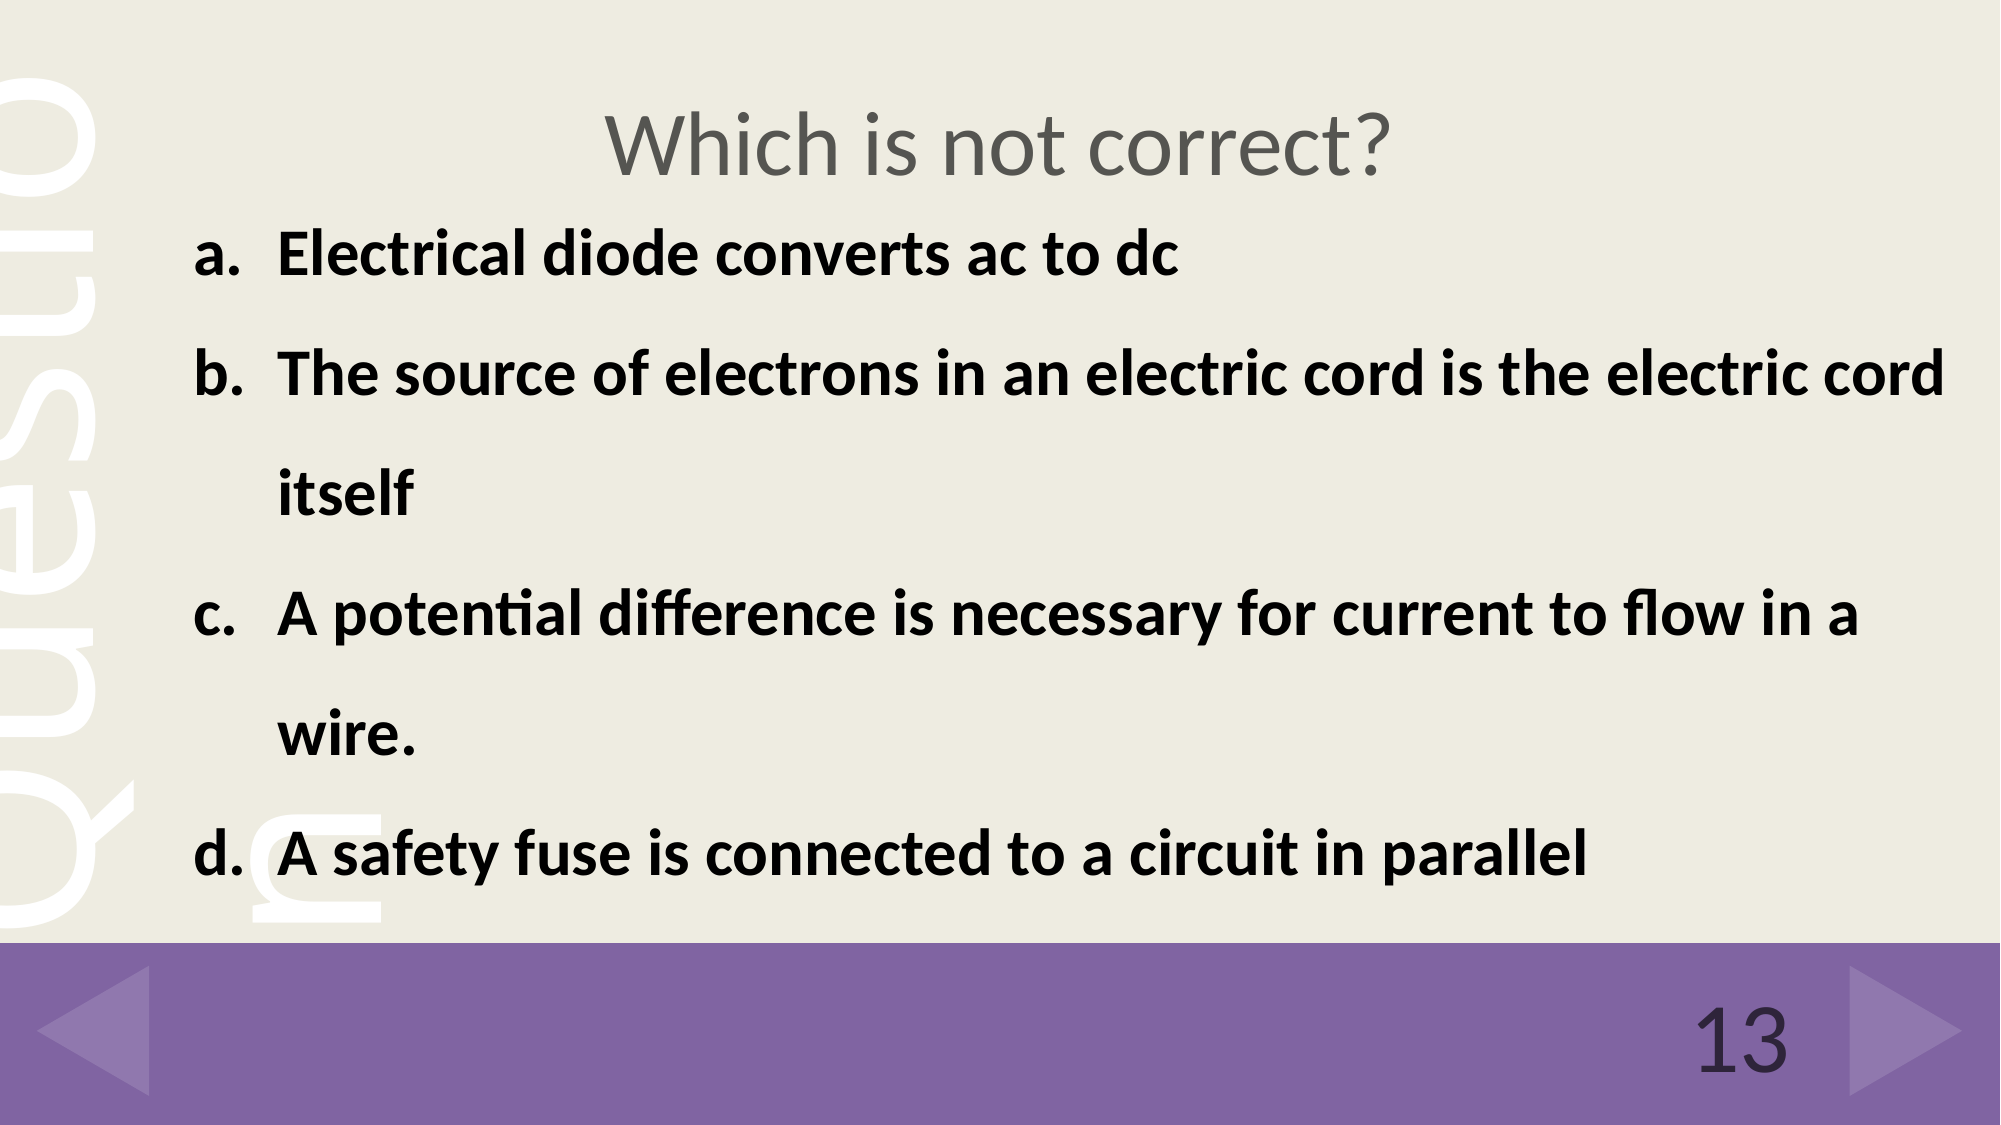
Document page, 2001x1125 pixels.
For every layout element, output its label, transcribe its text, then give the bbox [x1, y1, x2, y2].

list Electrical diode converts ac to dc The source of electrons in an electric cord is the electric cord itself A potential difference is necessary for current to flow in a wire. A safety fuse is connected to a circuit in parallel [178, 240, 1972, 938]
title Which is not correct? [99, 45, 1900, 233]
list 13 [1494, 967, 1806, 1097]
